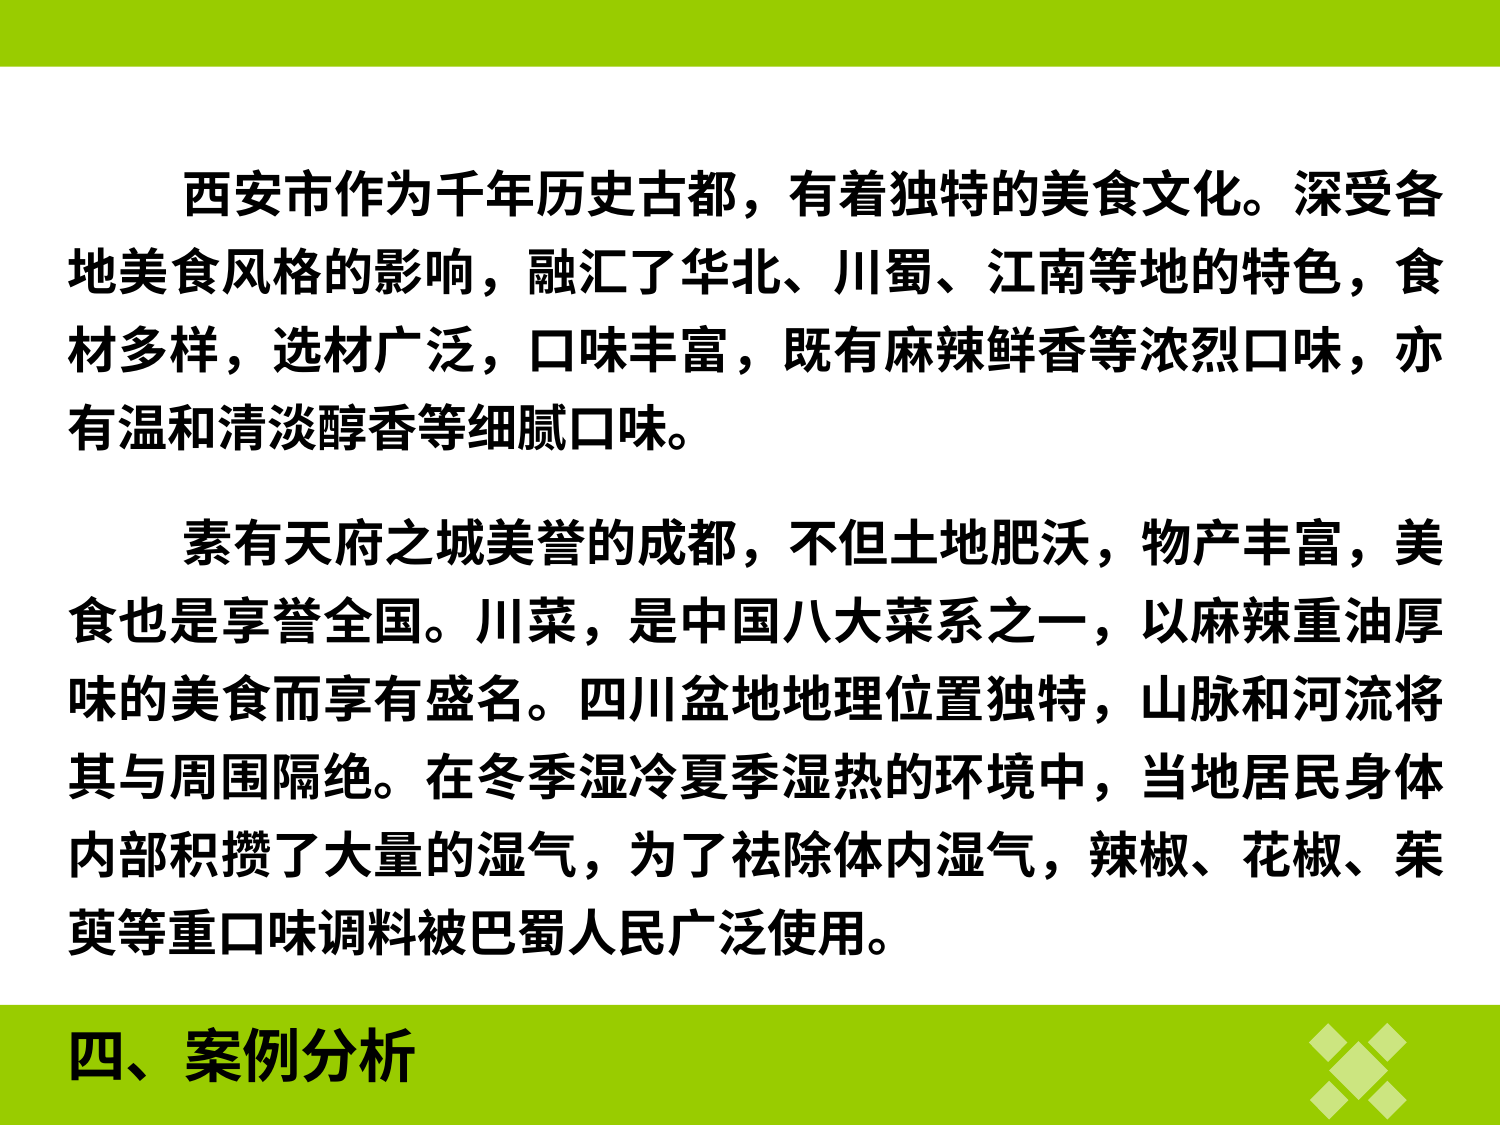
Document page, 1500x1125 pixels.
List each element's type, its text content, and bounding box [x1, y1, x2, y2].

text_box 西安市作为千年历史古都，有着独特的美食文化。深受各地美食风格的影响，融汇了华北、川蜀、江南等地的特色，食材多样，选材广泛，口味丰富，既有麻辣鲜香等浓烈口味，亦有温和清淡醇香等细腻口味。 素有天府之城美誉的成都，不但土地肥沃，物产丰富，美食也是享誉全国。川菜，是中国八大菜系之一，以麻辣重油厚味的美食而享有盛名。四川盆地地理位置独特，山脉和河流将其与周围隔绝。在冬季湿冷夏季湿热的环境中，当地居民身体内部积攒了大量的湿气，为了祛除体内湿气，辣椒、花椒、茱萸等重口味调料被巴蜀人民广泛使用。 [53, 137, 1459, 969]
text_box 四、案例分析 [53, 1011, 1258, 1097]
